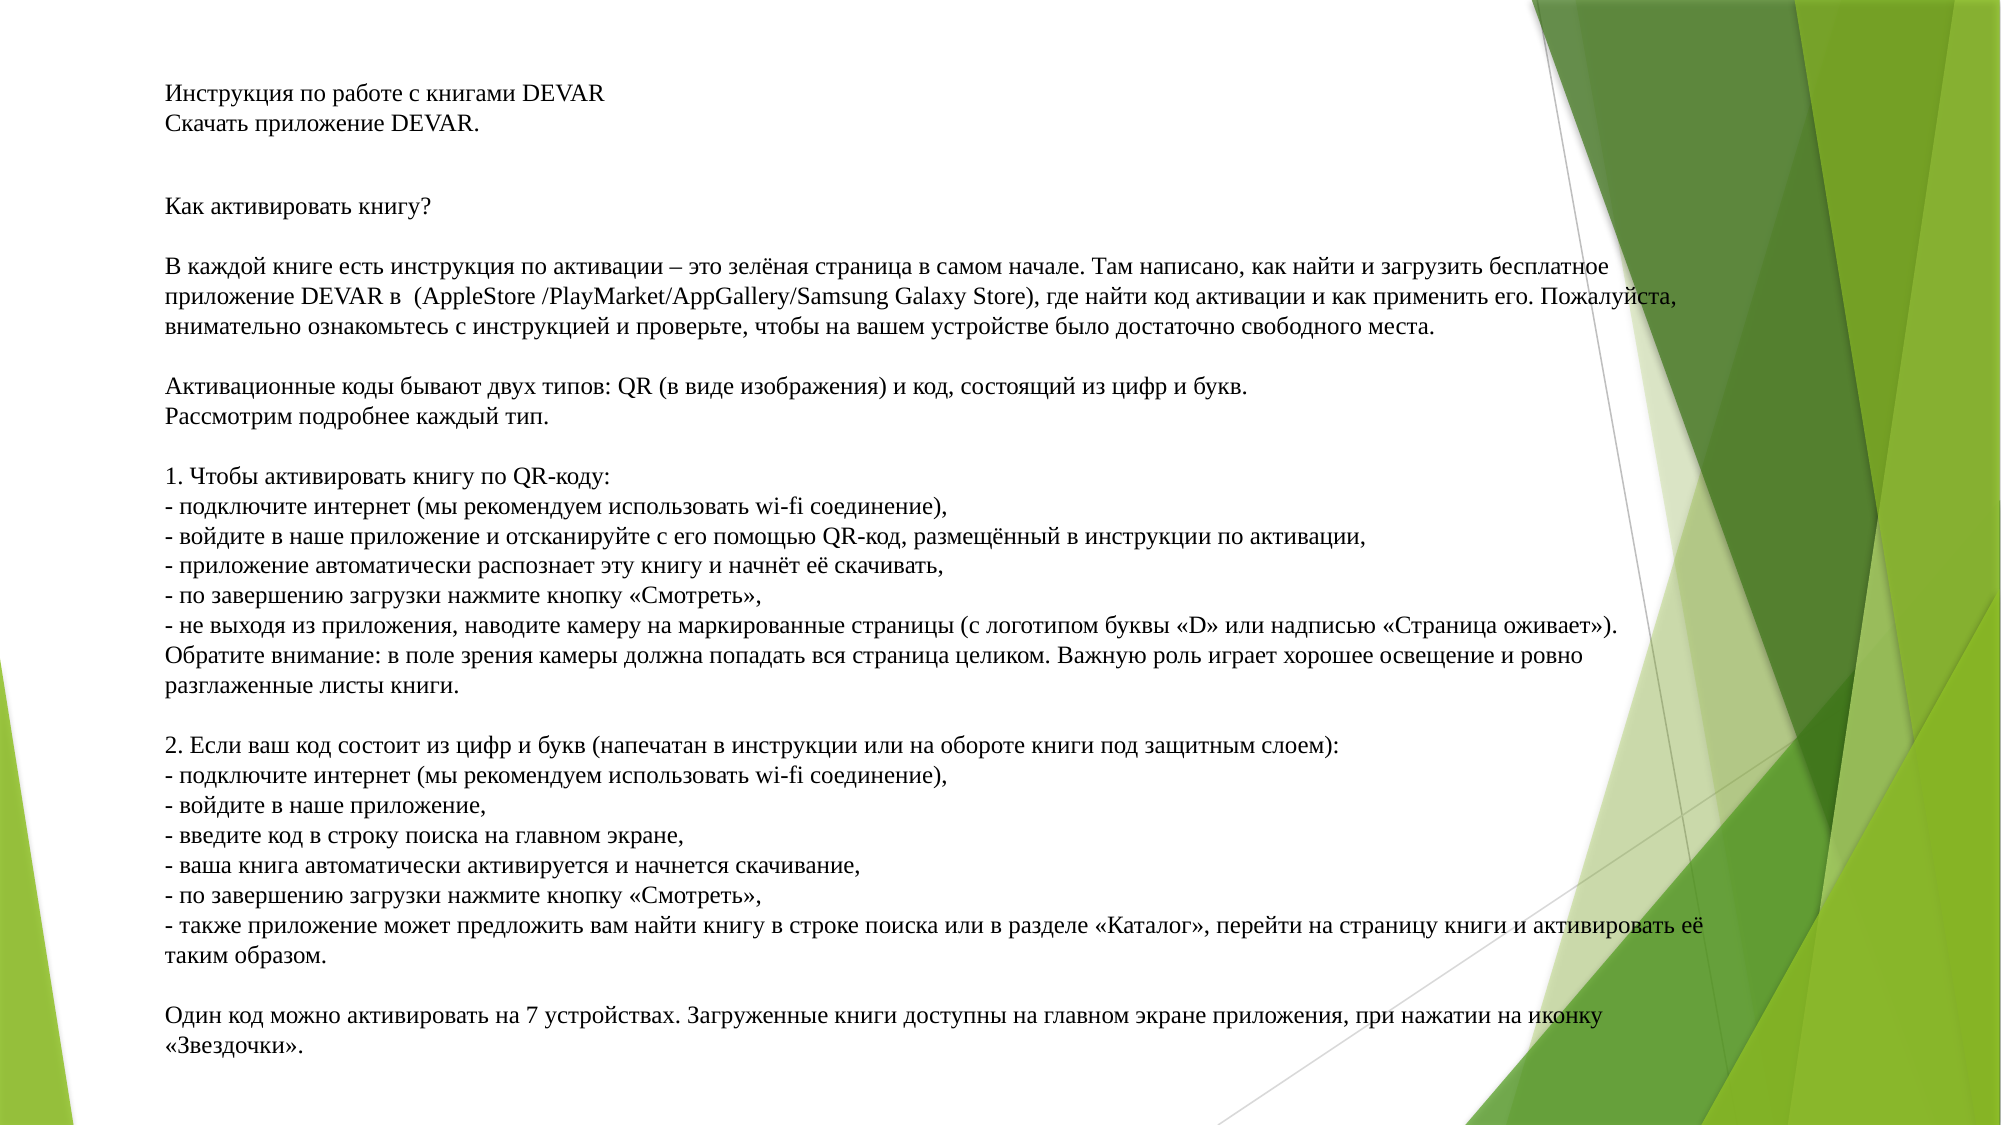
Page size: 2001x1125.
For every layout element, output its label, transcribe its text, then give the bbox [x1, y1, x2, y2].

text_box Инструкция по работе с книгами DEVAR Скачать приложение DEVAR. Как активировать книгу? В каждой книге есть инструкция по активации – это зелёная страница в самом начале. Там написано, как найти и загрузить бесплатное приложение DEVAR в (AppleStore /PlayMarket/AppGallery/Samsung Galaxy Store), где найти код активации и как применить его. Пожалуйста, внимательно ознакомьтесь с инструкцией и проверьте, чтобы на вашем устройстве было достаточно свободного места. Активационные коды бывают двух типов: QR (в виде изображения) и код, состоящий из цифр и букв. Рассмотрим подробнее каждый тип. 1. Чтобы активировать книгу по QR-коду: - подключите интернет (мы рекомендуем использовать wi-fi соединение), - войдите в наше приложение и отсканируйте с его помощью QR-код, размещённый в инструкции по активации, - приложение автоматически распознает эту книгу и начнёт её скачивать, - по завершению загрузки нажмите кнопку «Смотреть», - не выходя из приложения, наводите камеру на маркированные страницы (с логотипом буквы «D» или надписью «Страница оживает»). Обратите внимание: в поле зрения камеры должна попадать вся страница целиком. Важную роль играет хорошее освещение и ровно разглаженные листы книги. 2. Если ваш код состоит из цифр и букв (напечатан в инструкции или на обороте книги под защитным слоем): - подключите интернет (мы рекомендуем использовать wi-fi соединение), - войдите в наше приложение, - введите код в строку поиска на главном экране, - ваша книга автоматически активируется и начнется скачивание, - по завершению загрузки нажмите кнопку «Смотреть», - также приложение может предложить вам найти книгу в строке поиска или в разделе «Каталог», перейти на страницу книги и активировать её таким образом. Один код можно активировать на 7 устройствах. Загруженные книги доступны на главном экране приложения, при нажатии на иконку «Звездочки». [149, 69, 1765, 1066]
